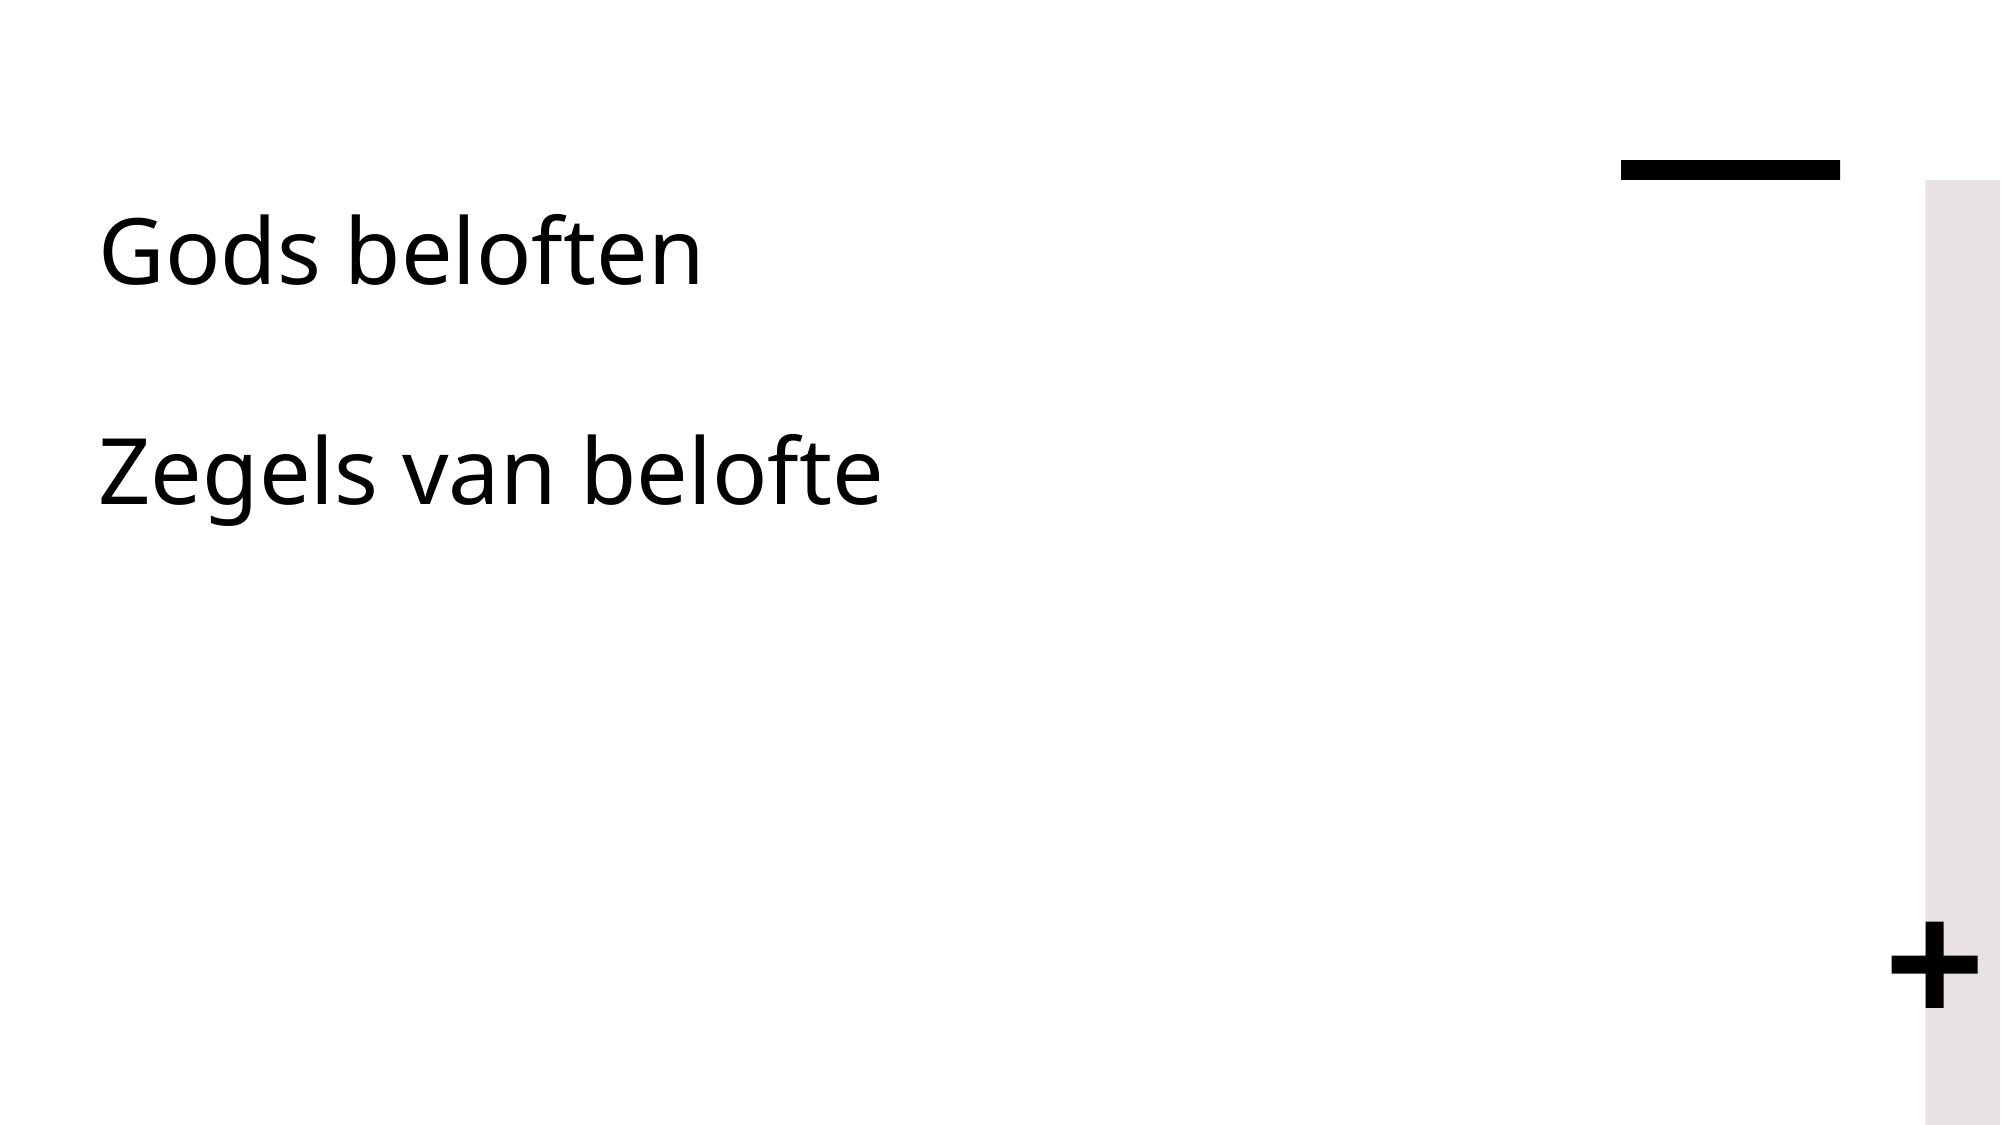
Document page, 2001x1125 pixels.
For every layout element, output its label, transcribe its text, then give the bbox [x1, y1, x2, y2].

title Gods beloften Zegels van belofte [83, 185, 1440, 927]
